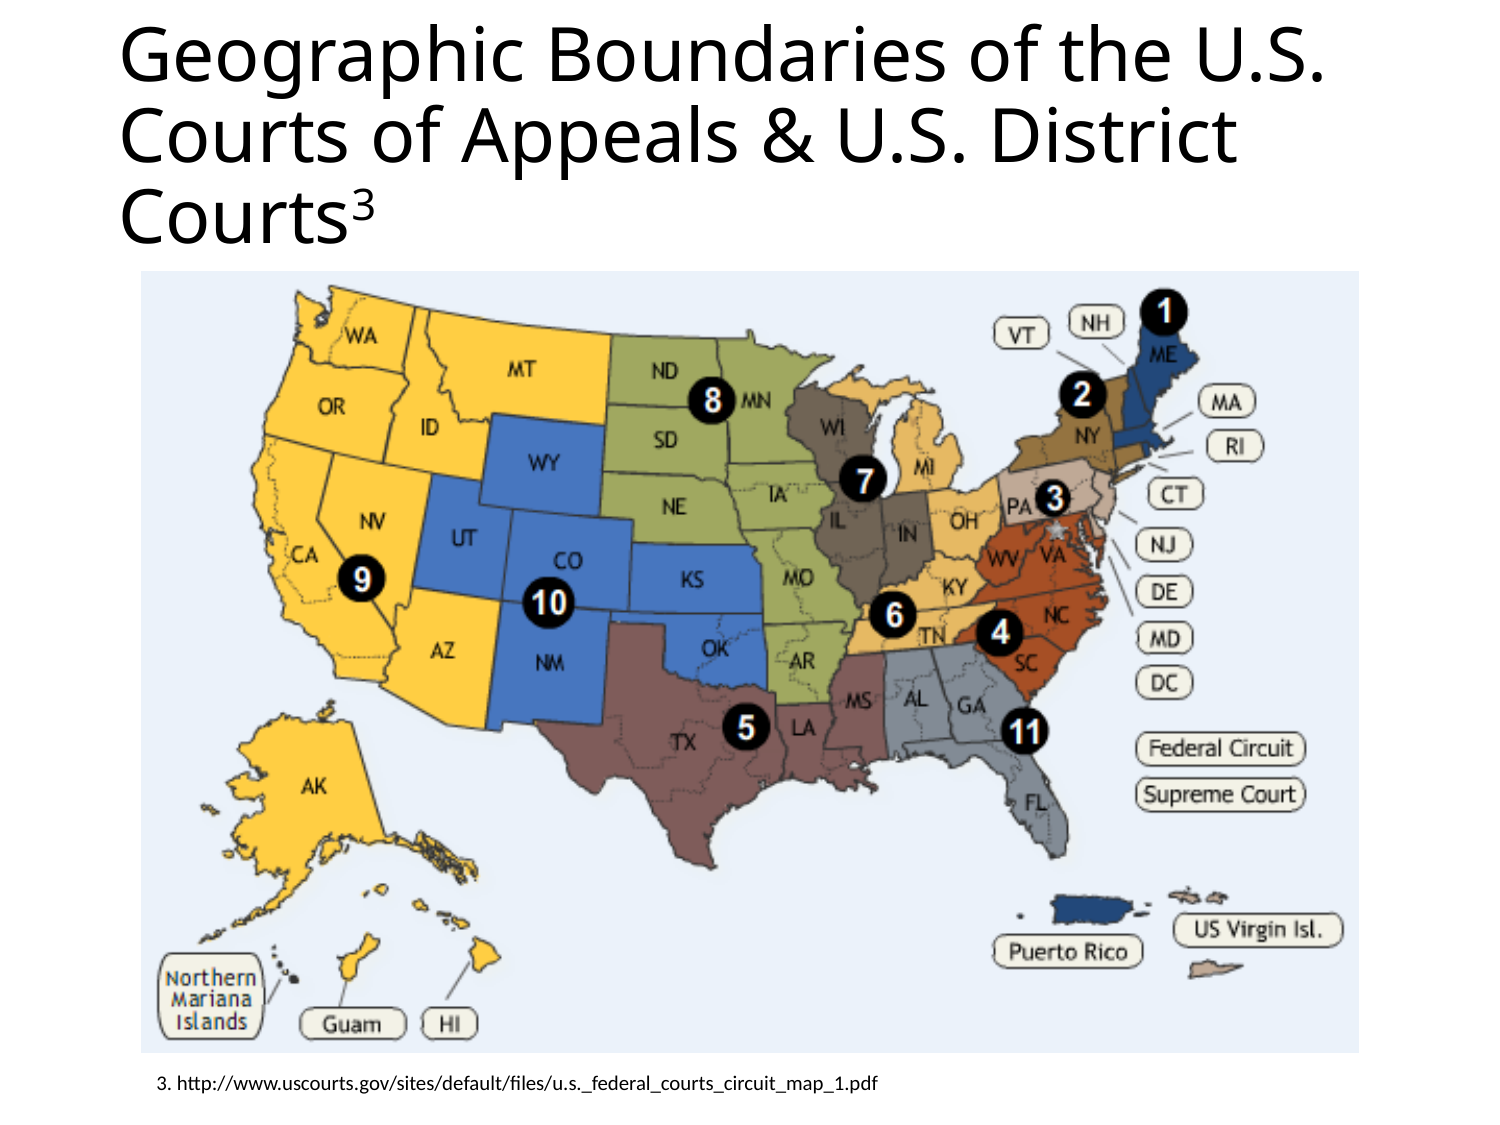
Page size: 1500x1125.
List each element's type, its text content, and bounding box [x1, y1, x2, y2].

text_box 3. http://www.uscourts.gov/sites/default/files/u.s._federal_courts_circuit_map_1.pdf [141, 1062, 1397, 1102]
picture [141, 271, 1359, 1053]
title Geographic Boundaries of the U.S. Courts of Appeals & U.S. District Courts3 [102, 74, 1398, 293]
